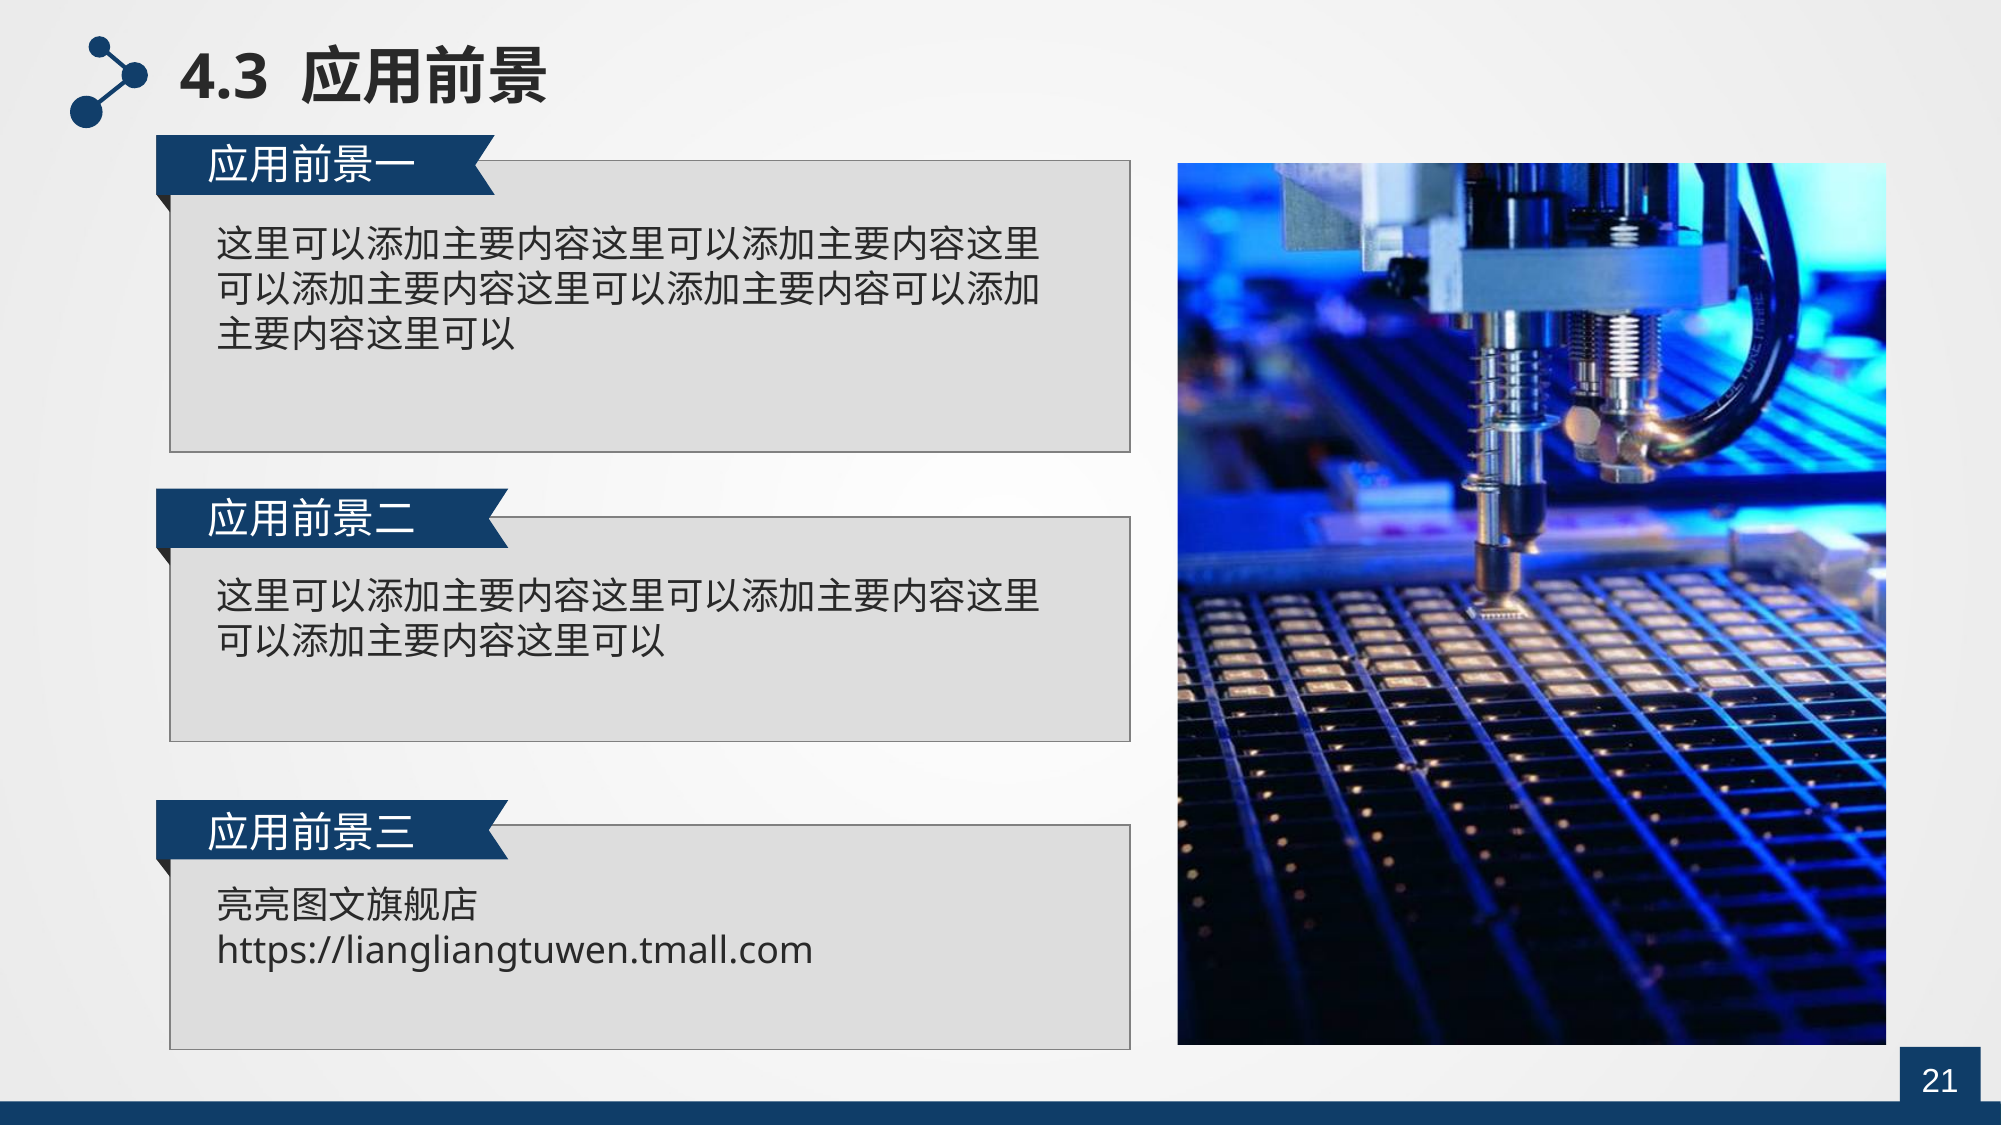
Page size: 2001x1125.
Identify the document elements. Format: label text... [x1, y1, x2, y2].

text_box [1177, 163, 1887, 1045]
text_box [156, 548, 171, 566]
text_box [156, 195, 171, 213]
text_box [157, 860, 171, 877]
text_box [170, 160, 1131, 453]
picture [0, 0, 2001, 1101]
text_box [156, 135, 192, 195]
text_box 4.3 应用前景 [164, 28, 565, 119]
text_box [70, 36, 148, 129]
text_box [156, 800, 192, 860]
text_box [170, 825, 1131, 1050]
text_box [156, 488, 192, 548]
text_box 应用前景二 [192, 484, 432, 550]
text_box [432, 135, 495, 195]
text_box [432, 488, 509, 548]
text_box 这里可以添加主要内容这里可以添加主要内容这里可以添加主要内容这里可以添加主要内容可以添加主要内容这里可以 [201, 212, 1072, 362]
text_box [170, 517, 1131, 742]
text_box [432, 800, 509, 860]
text_box 应用前景三 [192, 798, 432, 864]
text_box 应用前景一 [192, 130, 432, 196]
text_box 亮亮图文旗舰店 https://liangliangtuwen.tmall.com [201, 873, 1072, 979]
text_box 这里可以添加主要内容这里可以添加主要内容这里可以添加主要内容这里可以 [201, 564, 1072, 670]
